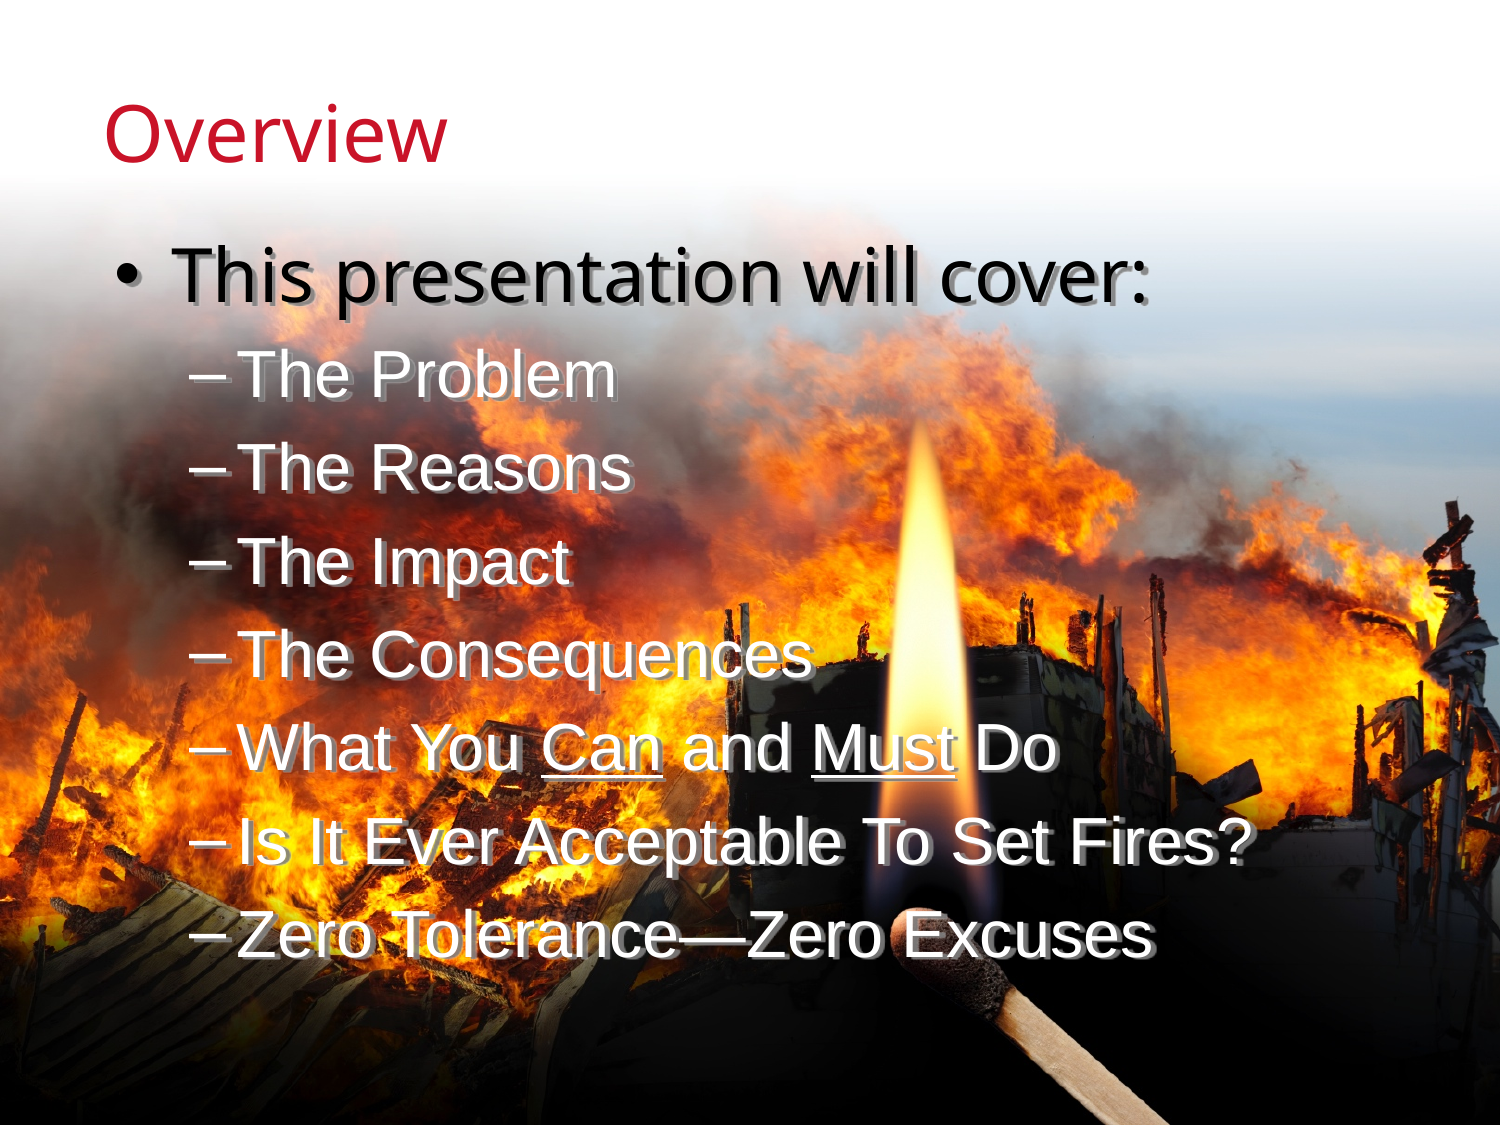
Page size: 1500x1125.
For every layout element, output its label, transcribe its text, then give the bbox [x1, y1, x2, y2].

title Overview [87, 37, 1475, 173]
picture [0, 174, 1500, 1125]
